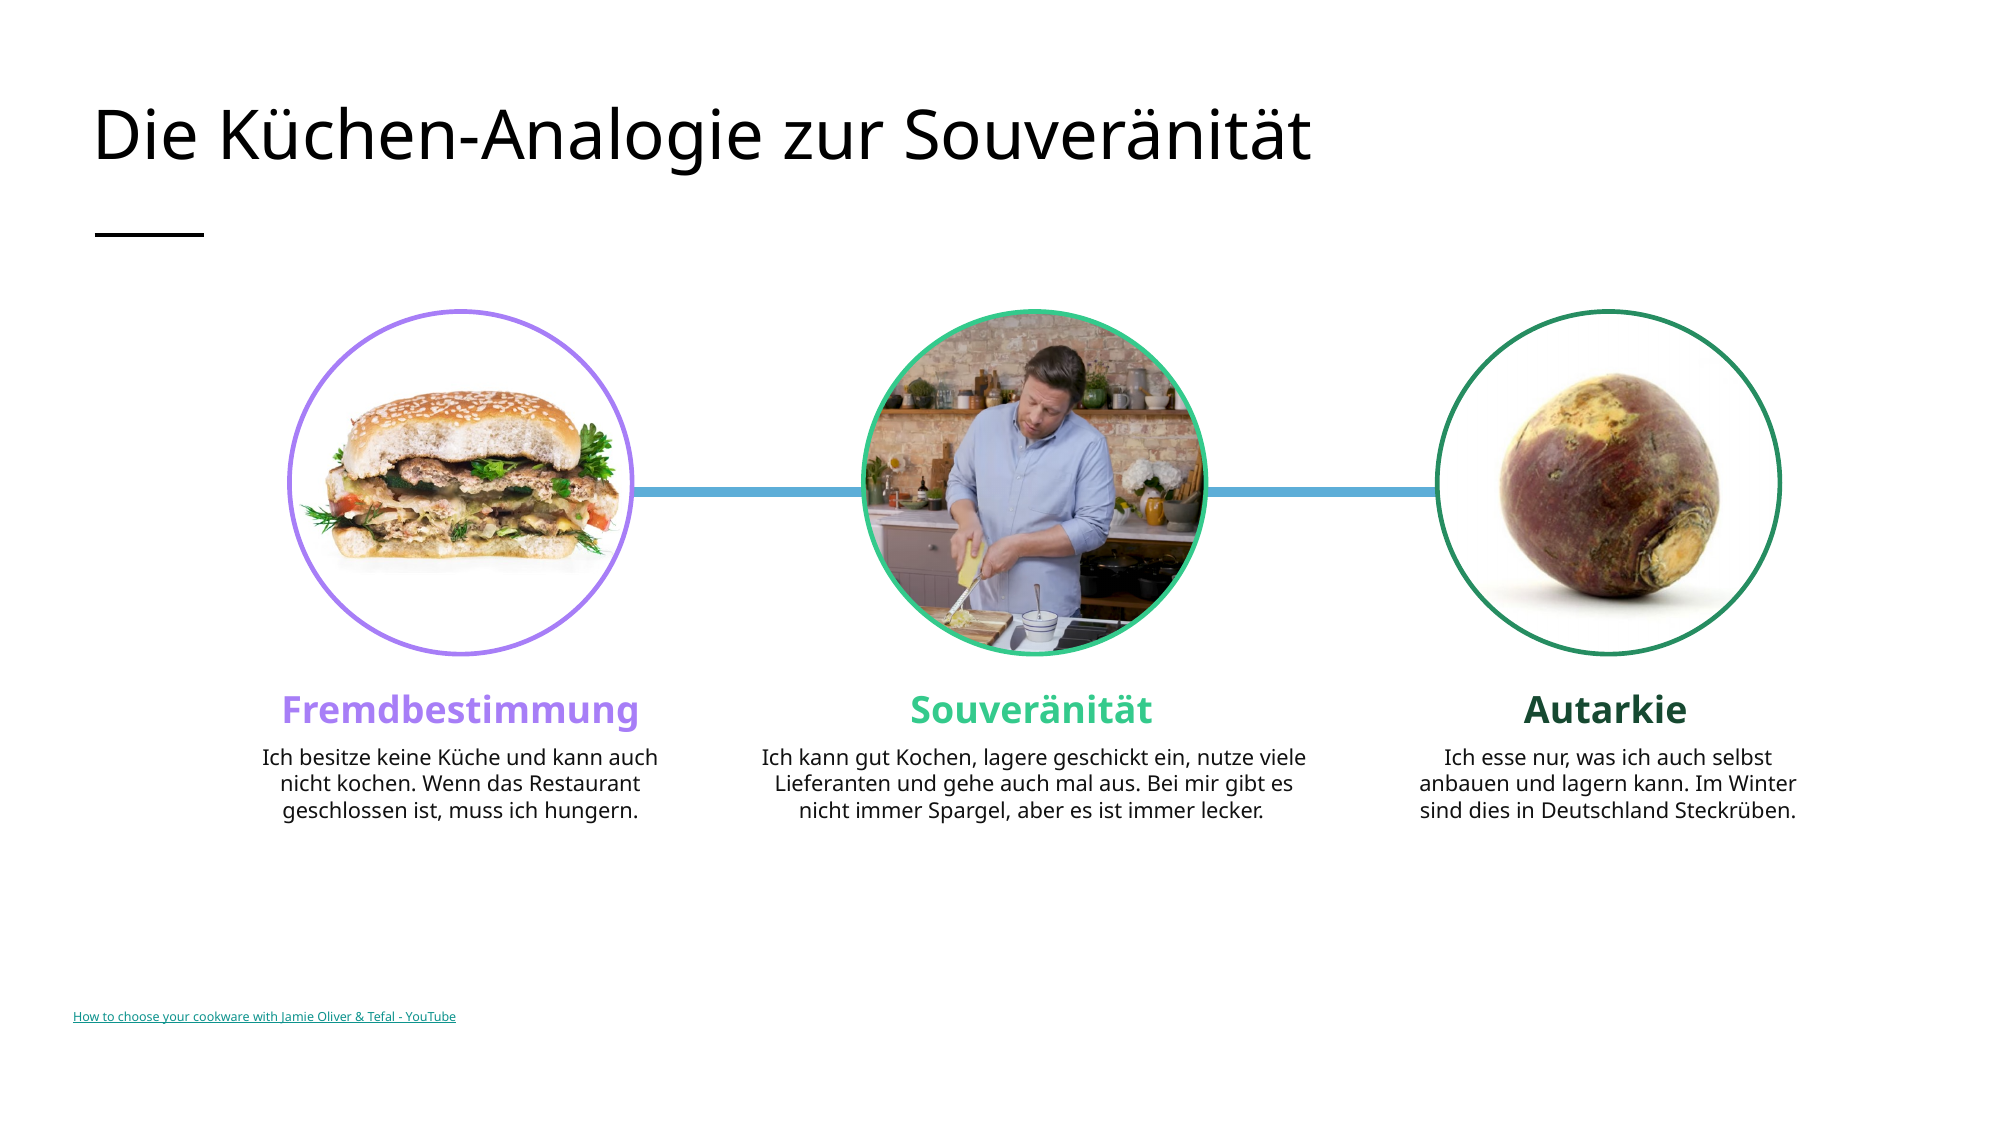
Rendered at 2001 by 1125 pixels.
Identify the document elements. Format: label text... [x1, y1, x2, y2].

title Die Küchen-Analogie zur Souveränität [77, 67, 1803, 197]
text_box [233, 311, 1836, 832]
text_box How to choose your cookware with Jamie Oliver & Tefal - YouTube [58, 1001, 861, 1034]
